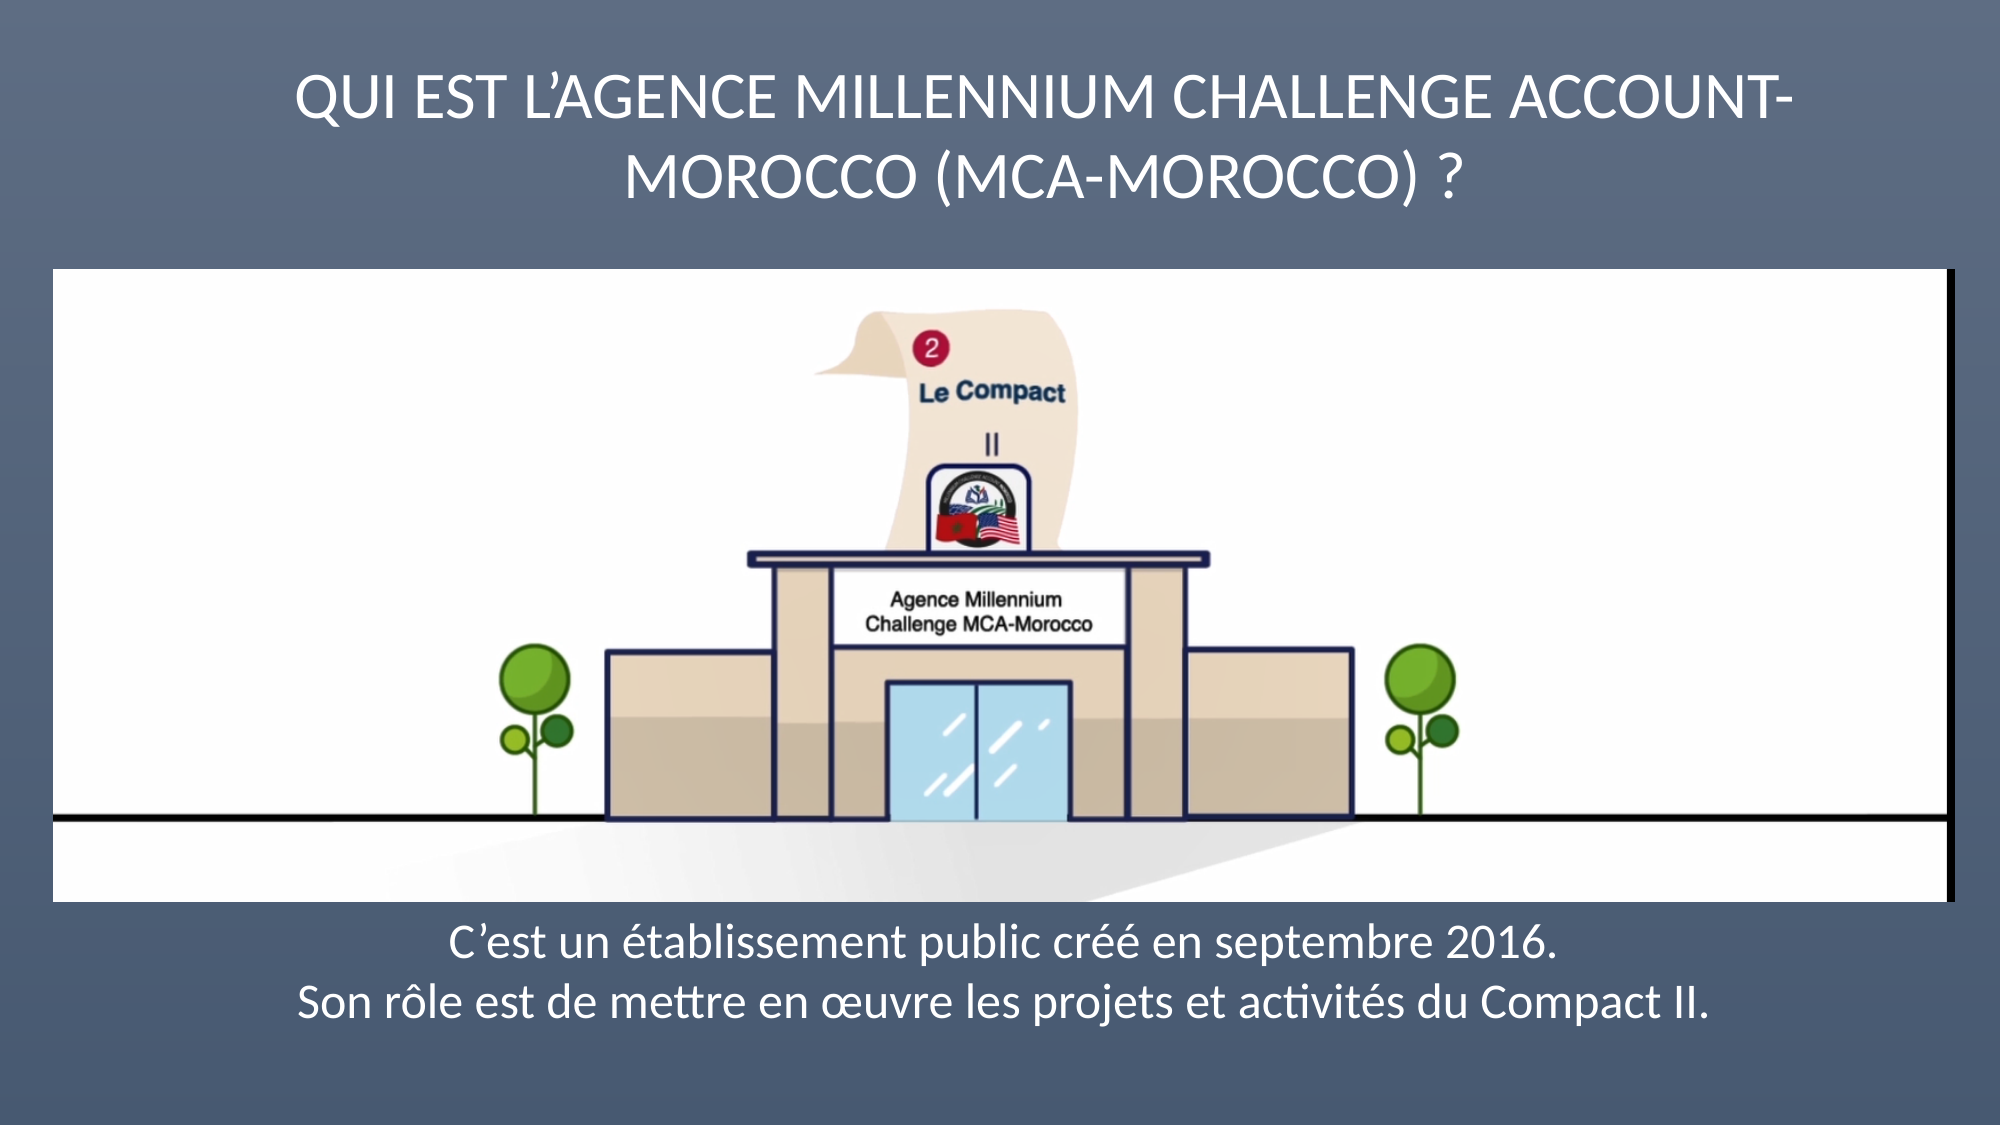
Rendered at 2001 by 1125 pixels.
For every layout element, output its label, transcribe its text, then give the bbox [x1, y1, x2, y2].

text_box C’est un établissement public créé en septembre 2016. Son rôle est de mettre en œuvre les projets et activités du Compact II. [28, 901, 1979, 1037]
text_box QUI EST L’AGENCE MILLENNIUM CHALLENGE ACCOUNT-MOROCCO (MCA-MOROCCO) ? [135, 44, 1955, 220]
picture [53, 269, 1955, 902]
